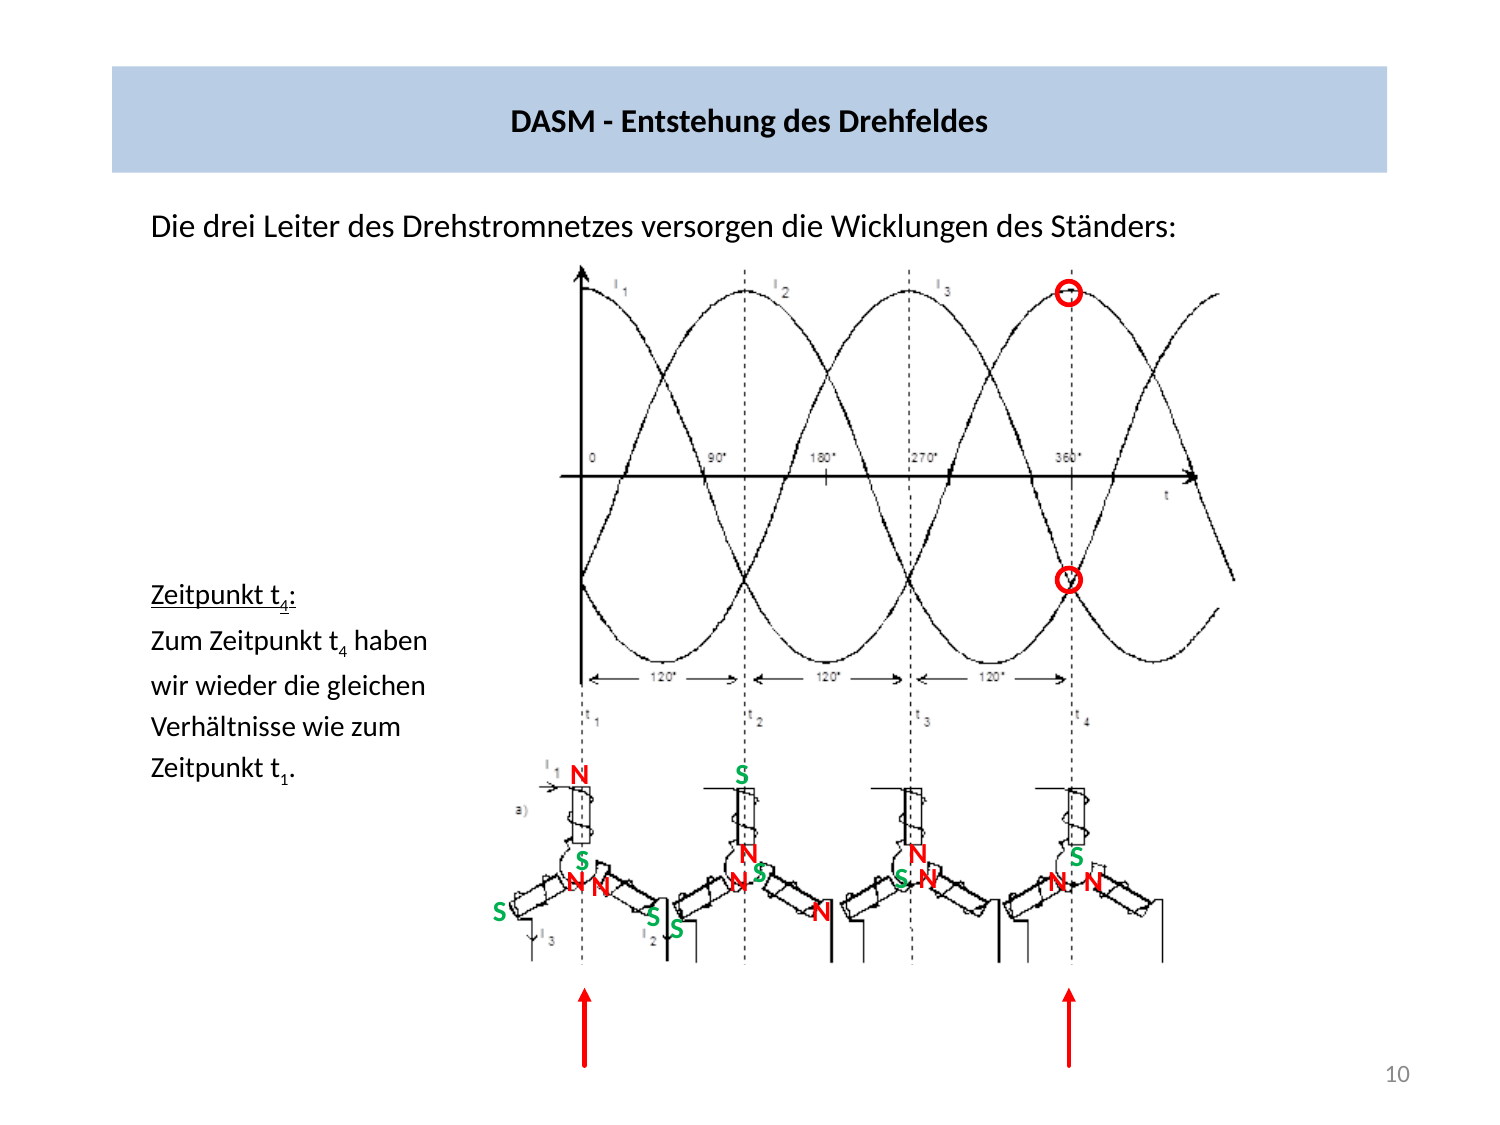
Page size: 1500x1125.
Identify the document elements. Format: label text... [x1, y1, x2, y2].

picture [508, 245, 1244, 965]
title DASM - Entstehung des Drehfeldes [112, 66, 1388, 173]
slide_number 10 [1074, 1042, 1425, 1103]
subtitle Die drei Leiter des Drehstromnetzes versorgen die Wicklungen des Ständers: Zeitpunkt t4: Zum Zeitpunkt t4 haben wir wieder die gleichen Verhältnisse wie zum Zeitpunkt t1. [135, 196, 1400, 1047]
text_box S [478, 884, 503, 935]
